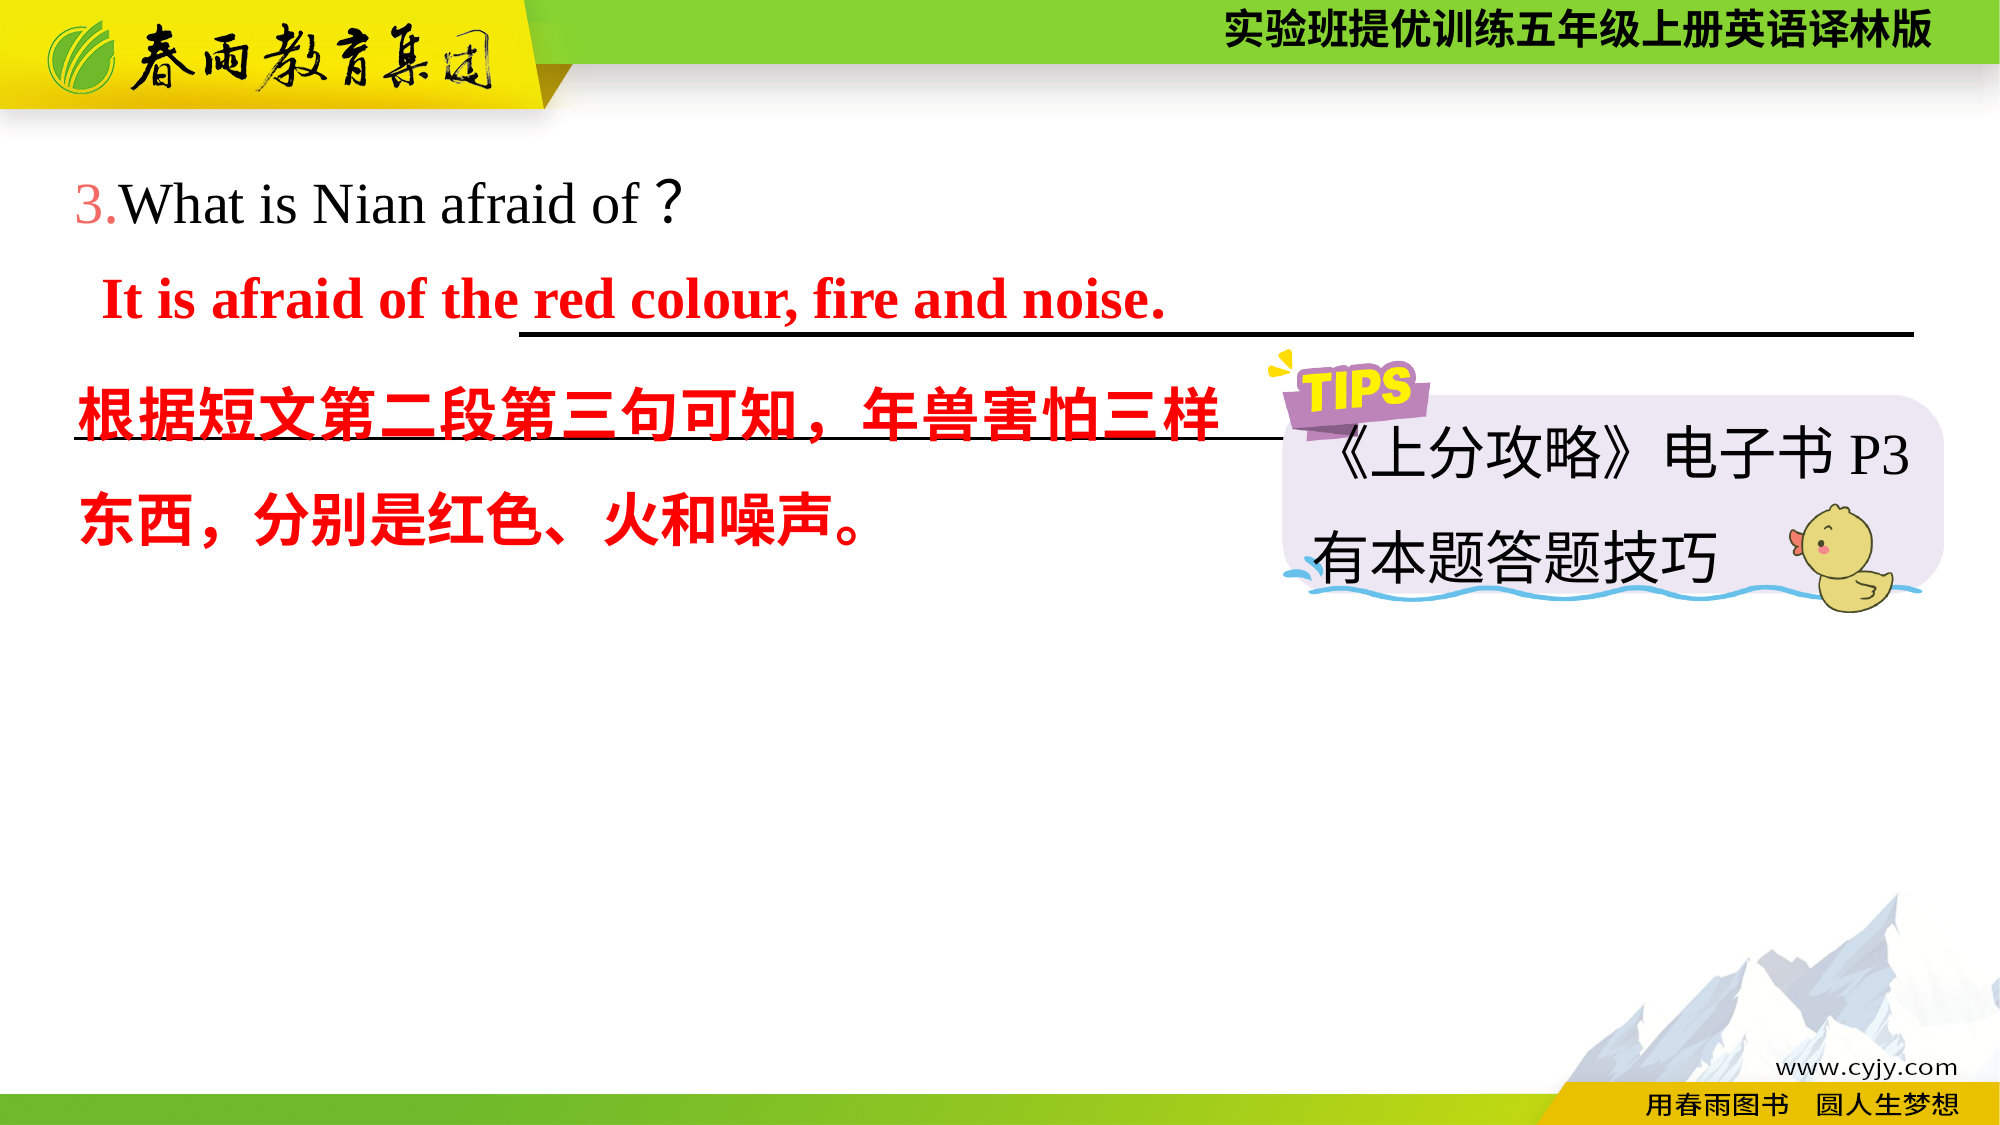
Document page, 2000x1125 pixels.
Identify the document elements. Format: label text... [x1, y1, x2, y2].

text_box 根据短文第二段第三句可知，年兽害怕三样东西，分别是红色、火和噪声。 [63, 336, 1237, 561]
text_box It is afraid of the red colour, fire and noise. [86, 218, 1287, 338]
picture [0, 0, 2000, 1125]
list 3.What is Nian afraid of？ ___________________________________________________ [59, 122, 1944, 337]
